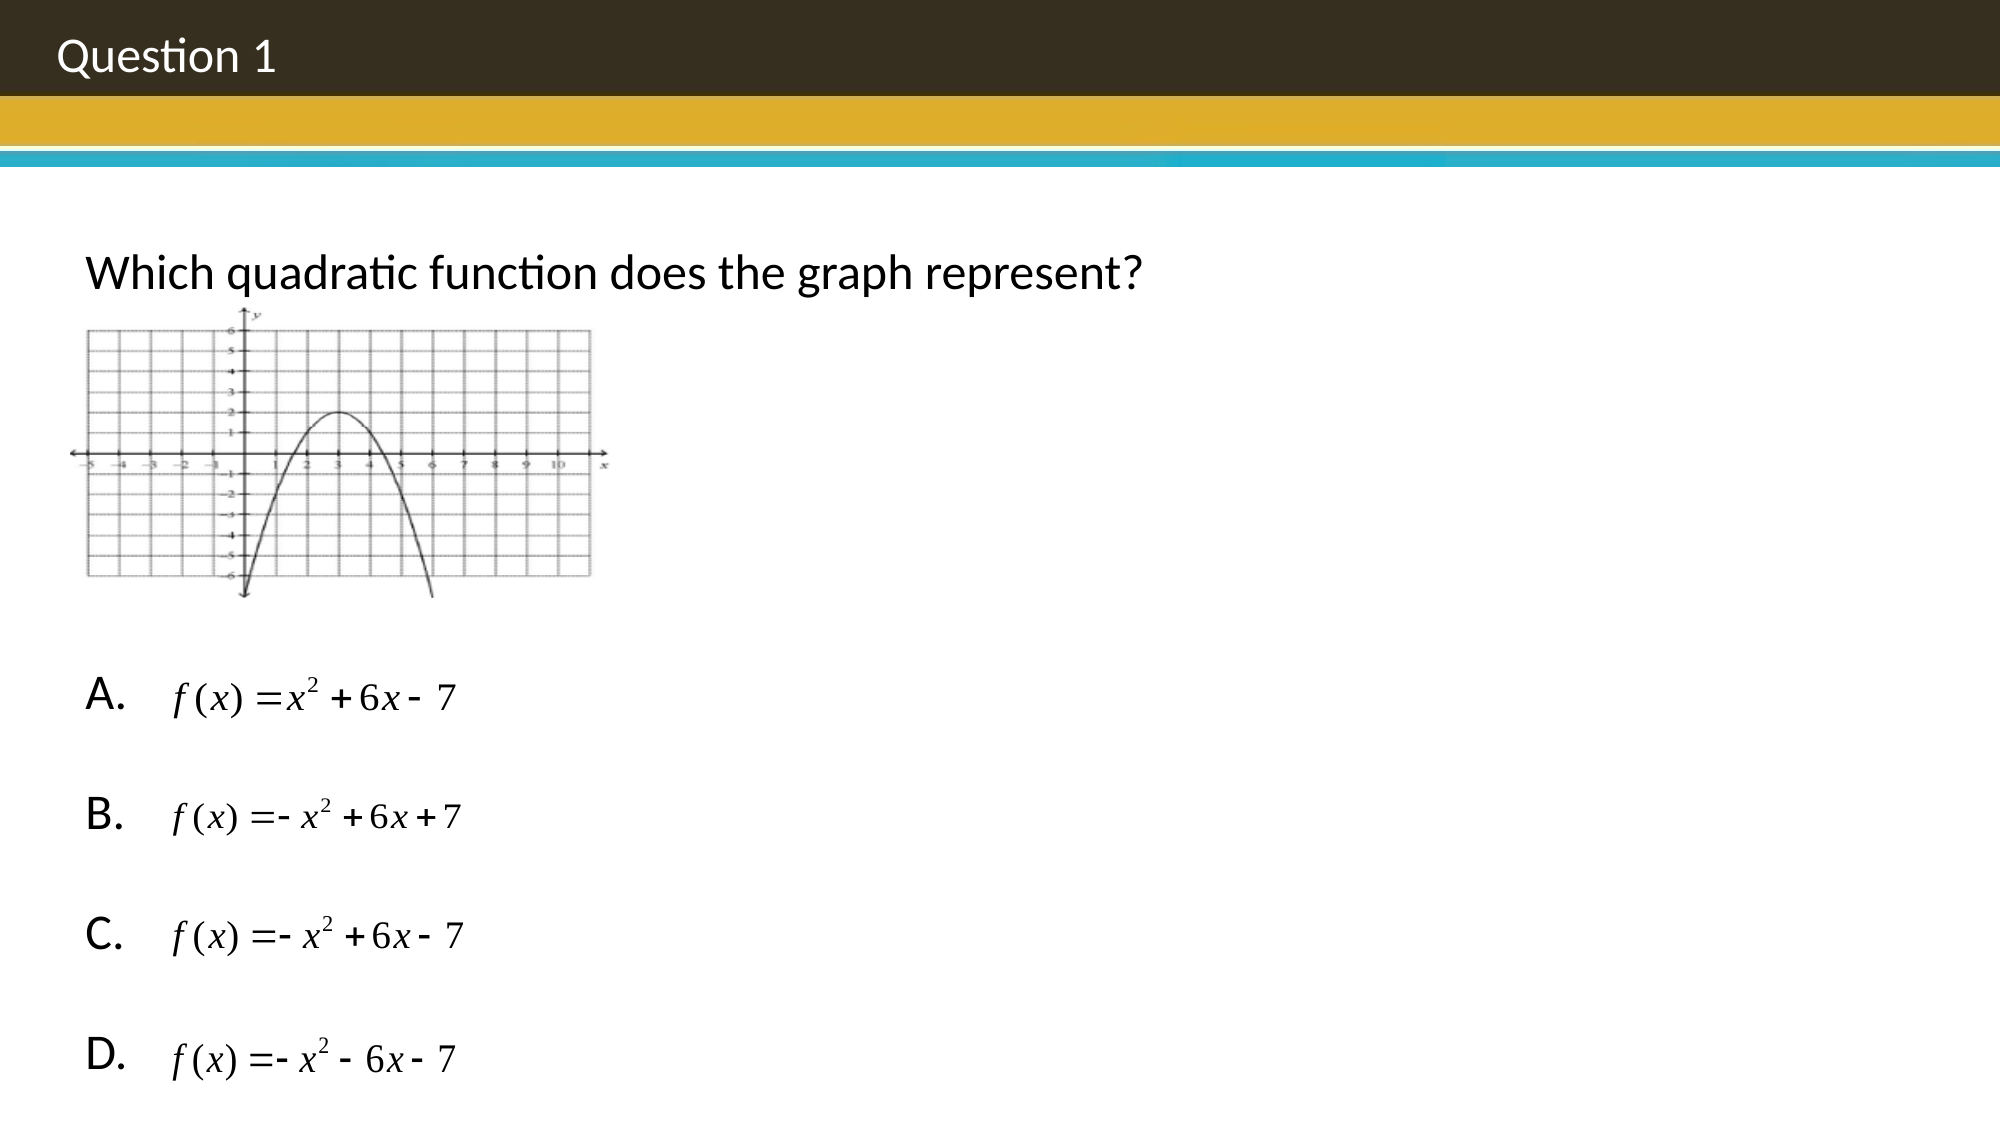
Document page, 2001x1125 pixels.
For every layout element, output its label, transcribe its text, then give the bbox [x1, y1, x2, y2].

picture [159, 906, 470, 965]
picture [70, 299, 615, 600]
picture [159, 667, 463, 727]
picture [159, 1028, 463, 1090]
text_box Which quadratic function does the graph represent? B. C. D. [70, 232, 1795, 1087]
picture [0, 0, 2000, 167]
text_box Question 1 [41, 14, 293, 90]
picture [159, 789, 470, 844]
